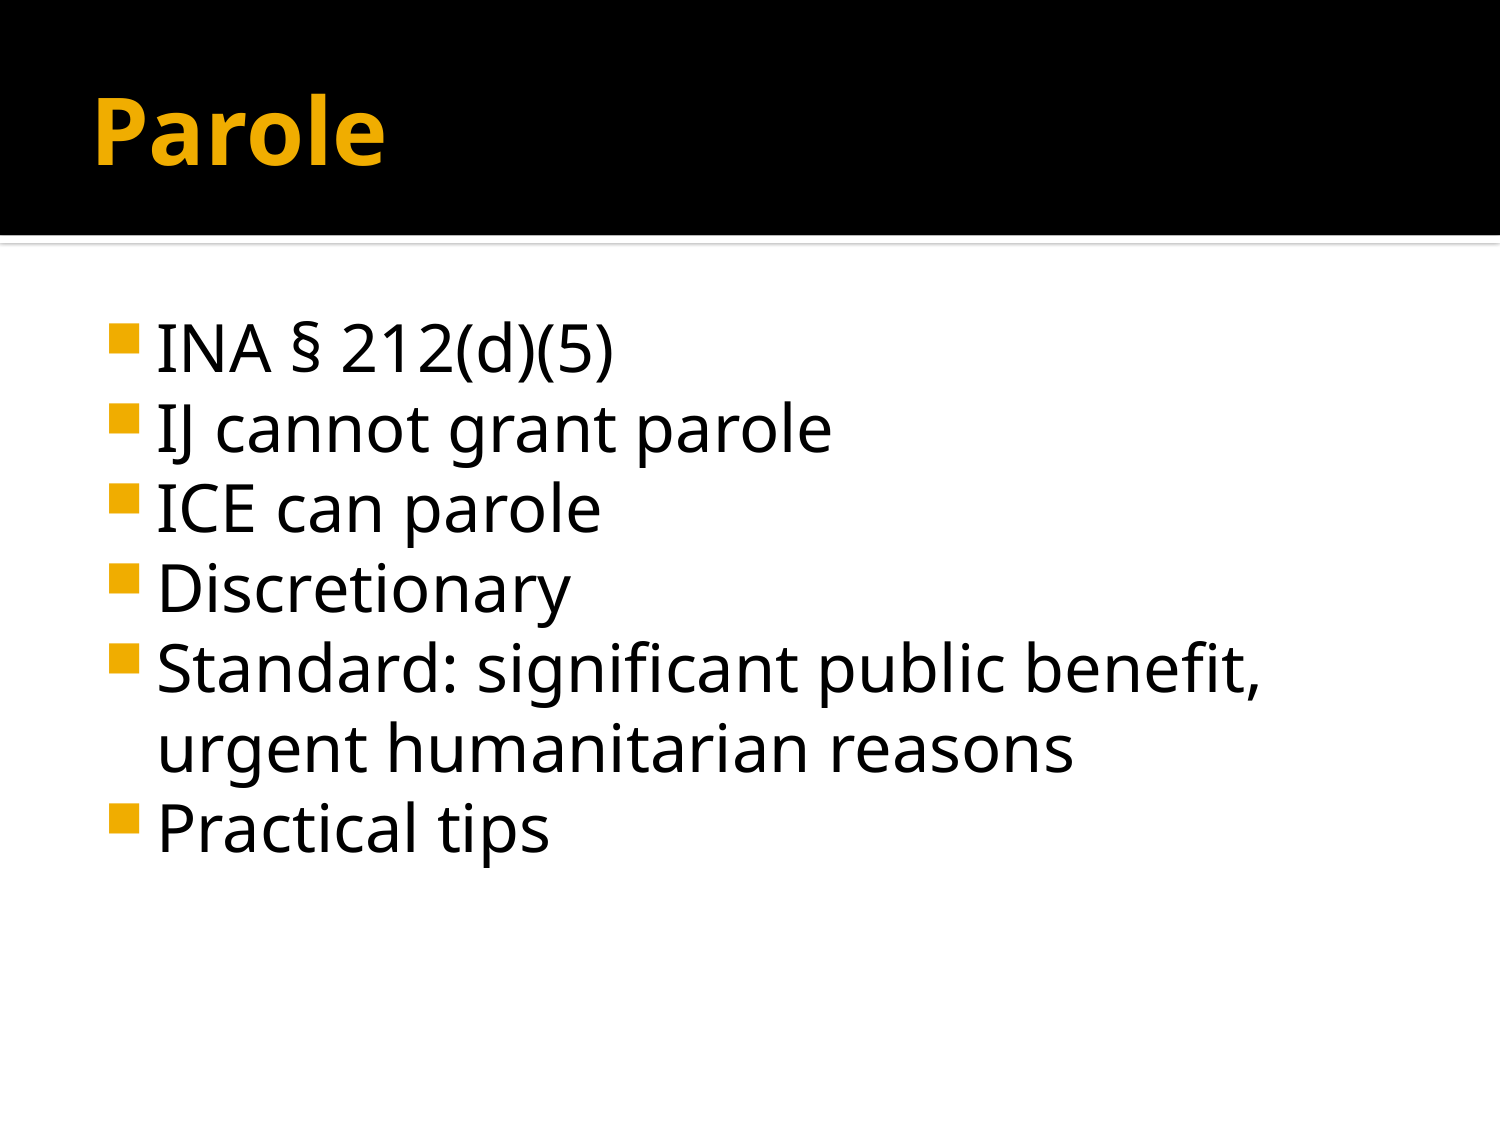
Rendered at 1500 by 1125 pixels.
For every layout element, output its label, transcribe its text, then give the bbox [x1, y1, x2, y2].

list INA § 212(d)(5) IJ cannot grant parole ICE can parole Discretionary Standard: significant public benefit, urgent humanitarian reasons Practical tips [75, 291, 1425, 1050]
title Parole [75, 25, 1425, 231]
